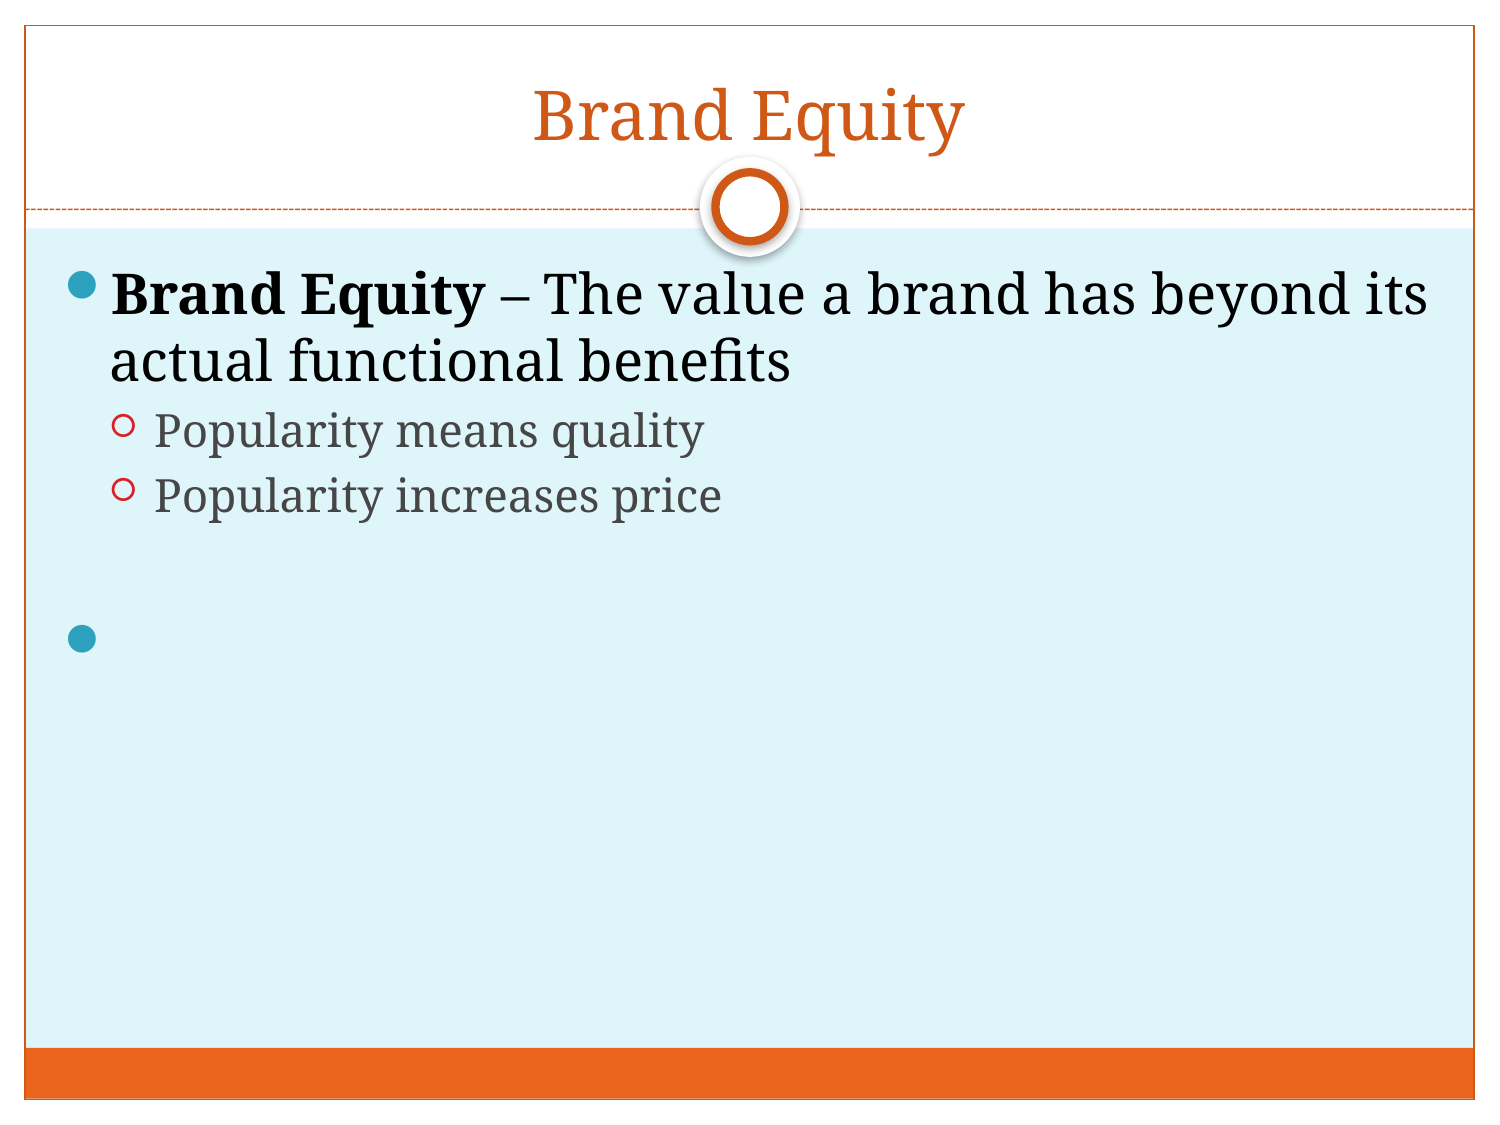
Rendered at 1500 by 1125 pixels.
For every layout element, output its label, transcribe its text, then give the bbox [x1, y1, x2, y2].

title Brand Equity [49, 37, 1450, 162]
list Brand Equity – The value a brand has beyond its actual functional benefits Popularity means quality Popularity increases price [49, 250, 1445, 1001]
